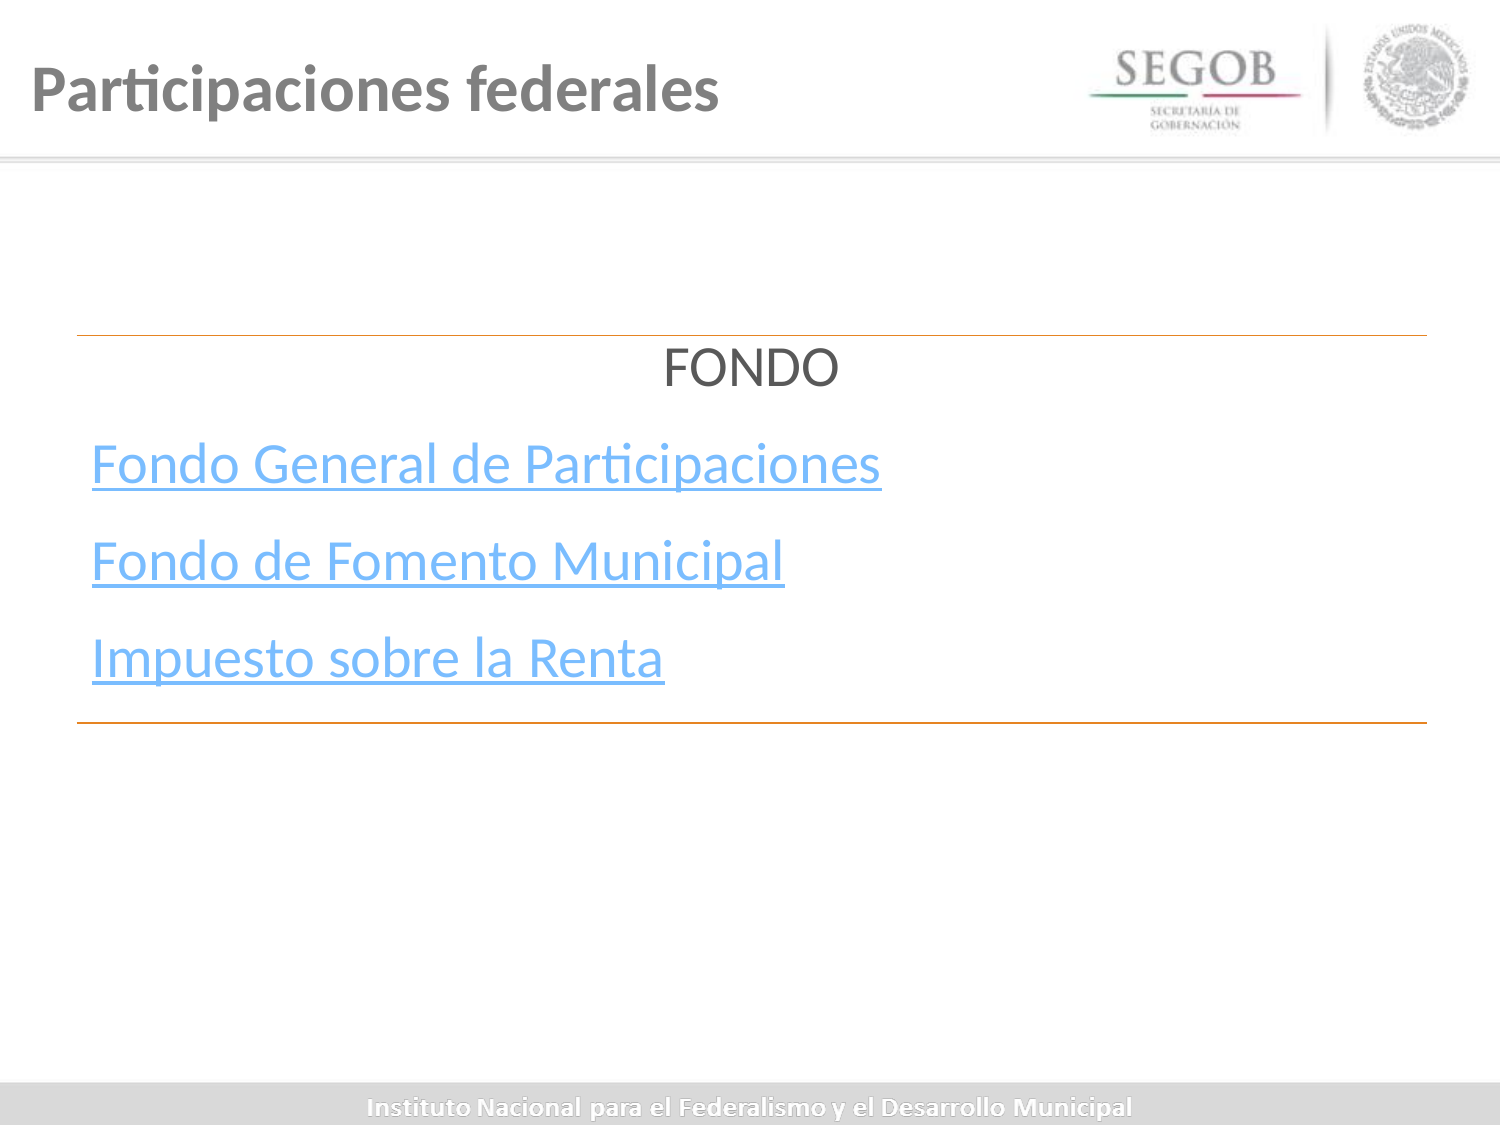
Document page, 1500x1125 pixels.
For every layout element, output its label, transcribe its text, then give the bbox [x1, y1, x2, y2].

table_cell Fondo de Fomento Municipal [77, 529, 1427, 626]
text_box Participaciones federales [16, 52, 1069, 132]
table_cell Impuesto sobre la Renta [77, 626, 1427, 722]
table_header FONDO [77, 336, 1427, 432]
table_cell Fondo General de Participaciones [77, 432, 1427, 529]
picture [0, 0, 1500, 1125]
